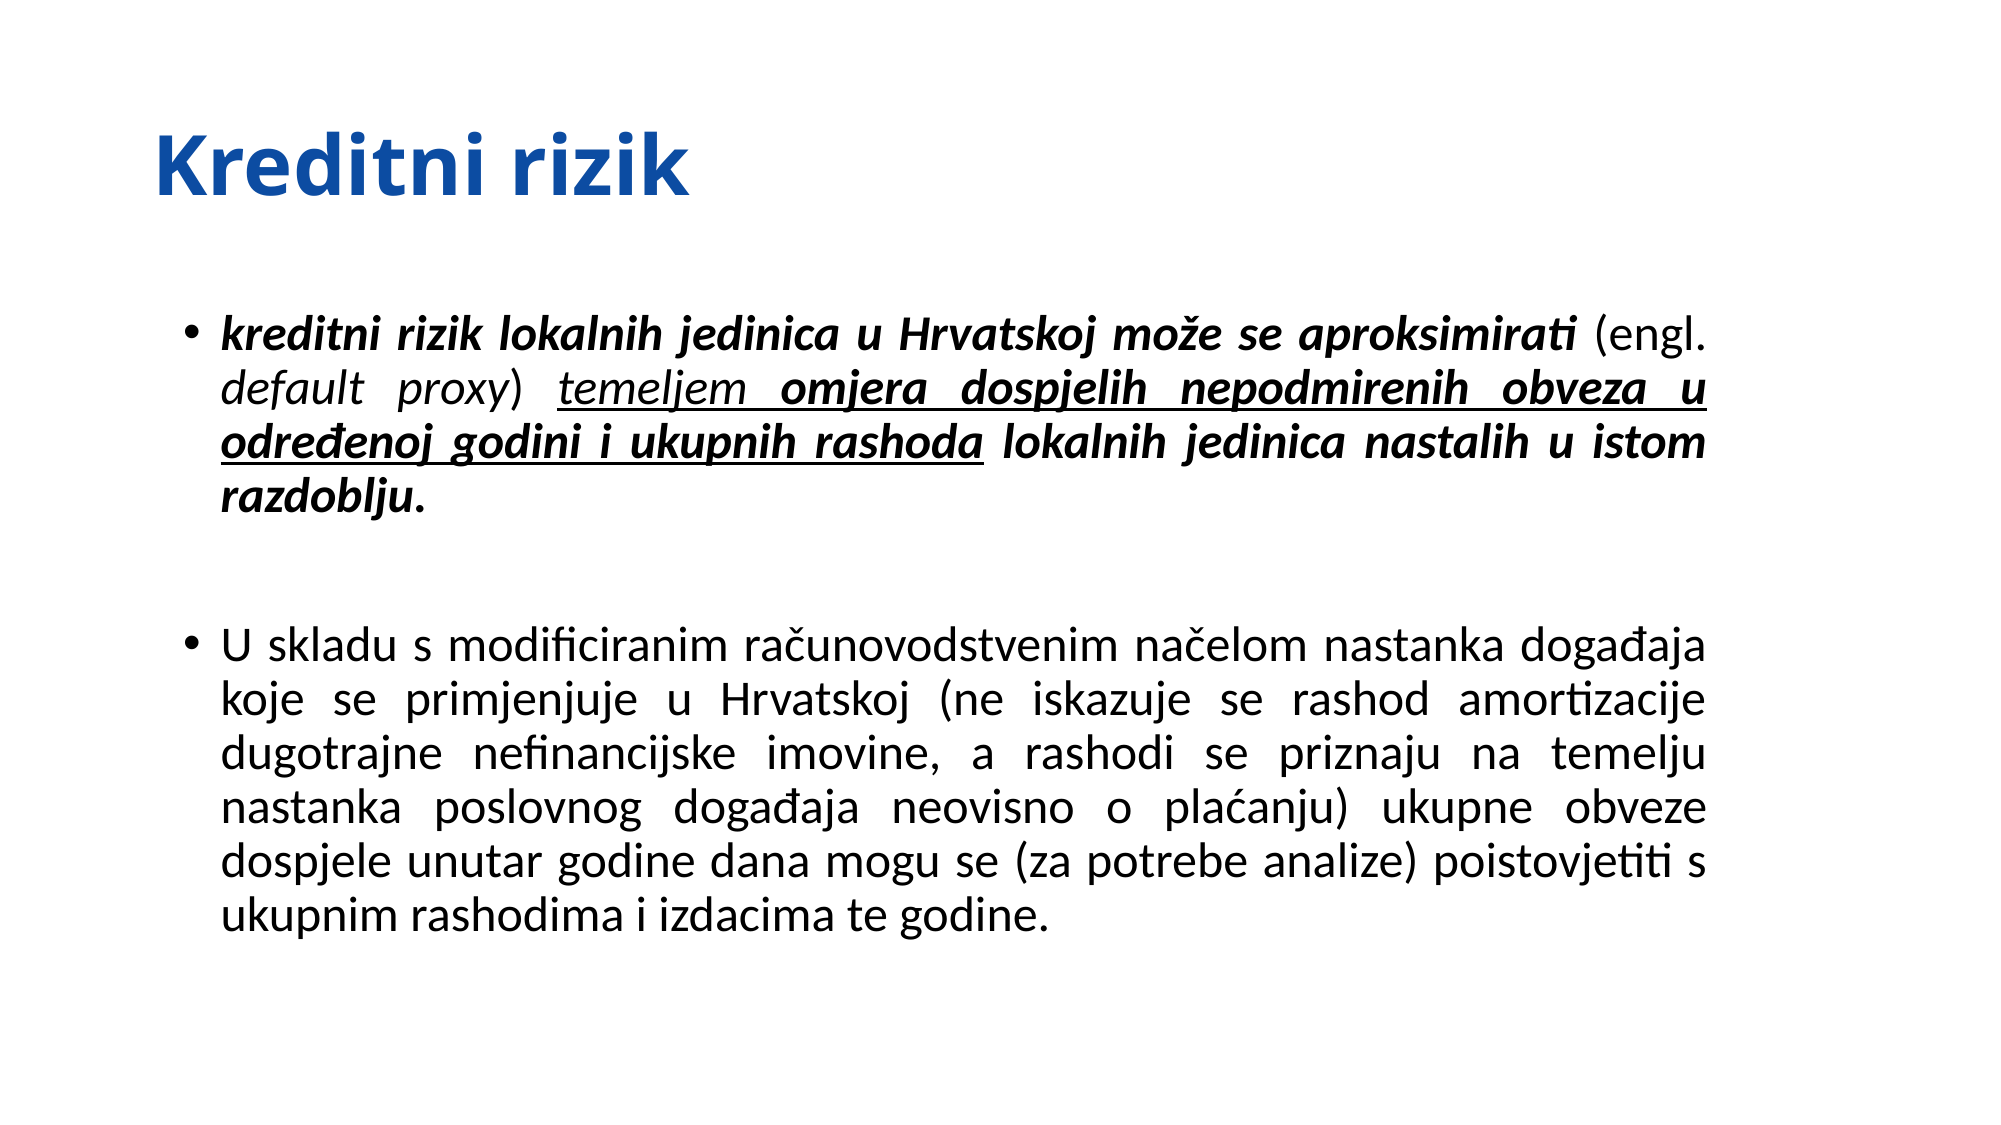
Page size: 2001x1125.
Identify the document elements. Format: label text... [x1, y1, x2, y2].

list kreditni rizik lokalnih jedinica u Hrvatskoj može se aproksimirati (engl. default proxy) temeljem omjera dospjelih nepodmirenih obveza u određenoj godini i ukupnih rashoda lokalnih jedinica nastalih u istom razdoblju. U skladu s modificiranim računovodstvenim načelom nastanka događaja koje se primjenjuje u Hrvatskoj (ne iskazuje se rashod amortizacije dugotrajne nefinancijske imovine, a rashodi se priznaju na temelju nastanka poslovnog događaja neovisno o plaćanju) ukupne obveze dospjele unutar godine dana mogu se (za potrebe analize) poistovjetiti s ukupnim rashodima i izdacima te godine. [168, 299, 1723, 1014]
title Kreditni rizik [137, 59, 1863, 278]
